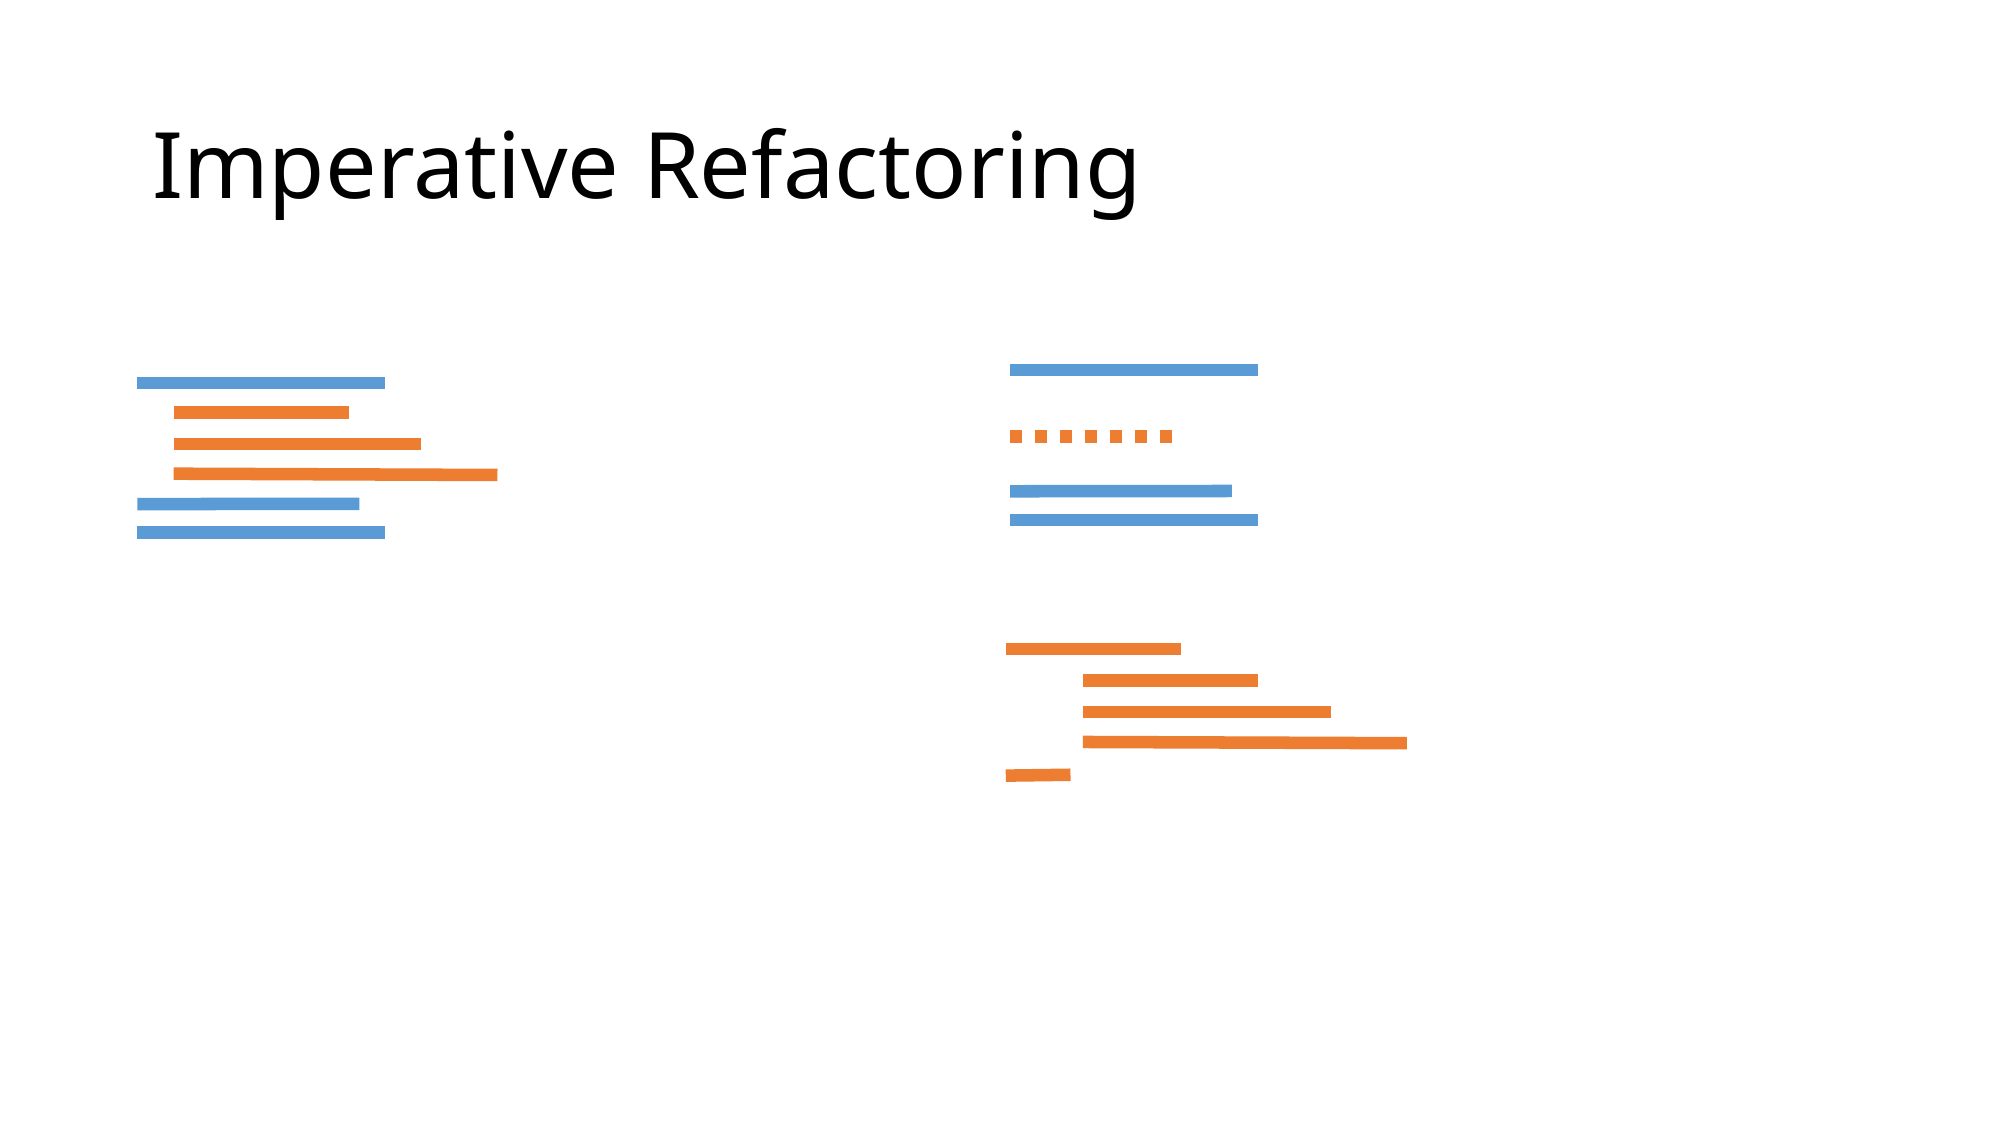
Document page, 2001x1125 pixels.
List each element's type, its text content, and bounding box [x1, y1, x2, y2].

title Imperative Refactoring [137, 59, 1863, 278]
